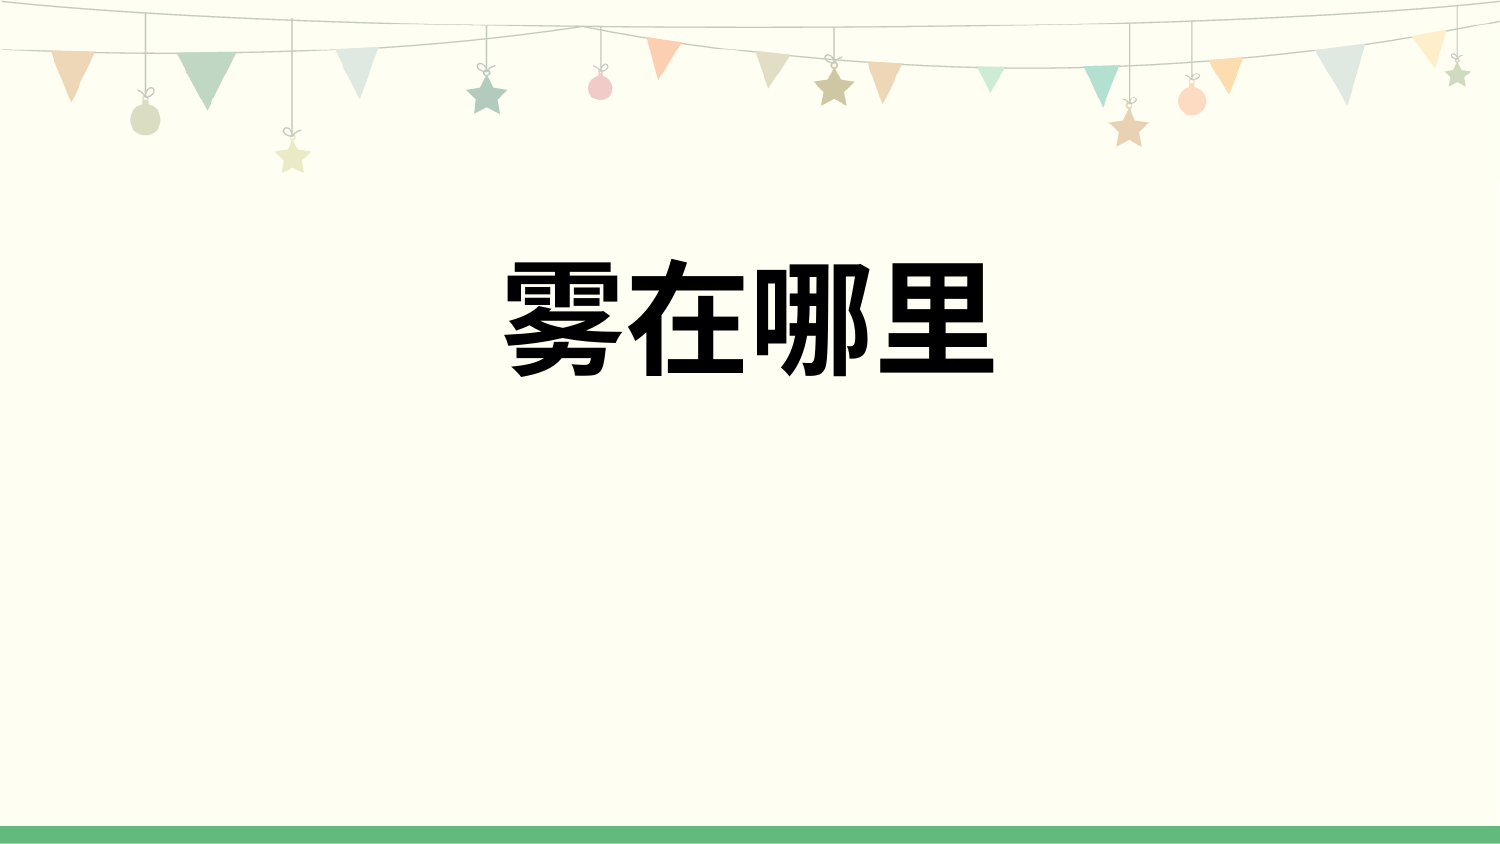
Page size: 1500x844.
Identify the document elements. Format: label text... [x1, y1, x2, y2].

text_box 雾在哪里 [0, 232, 1500, 398]
